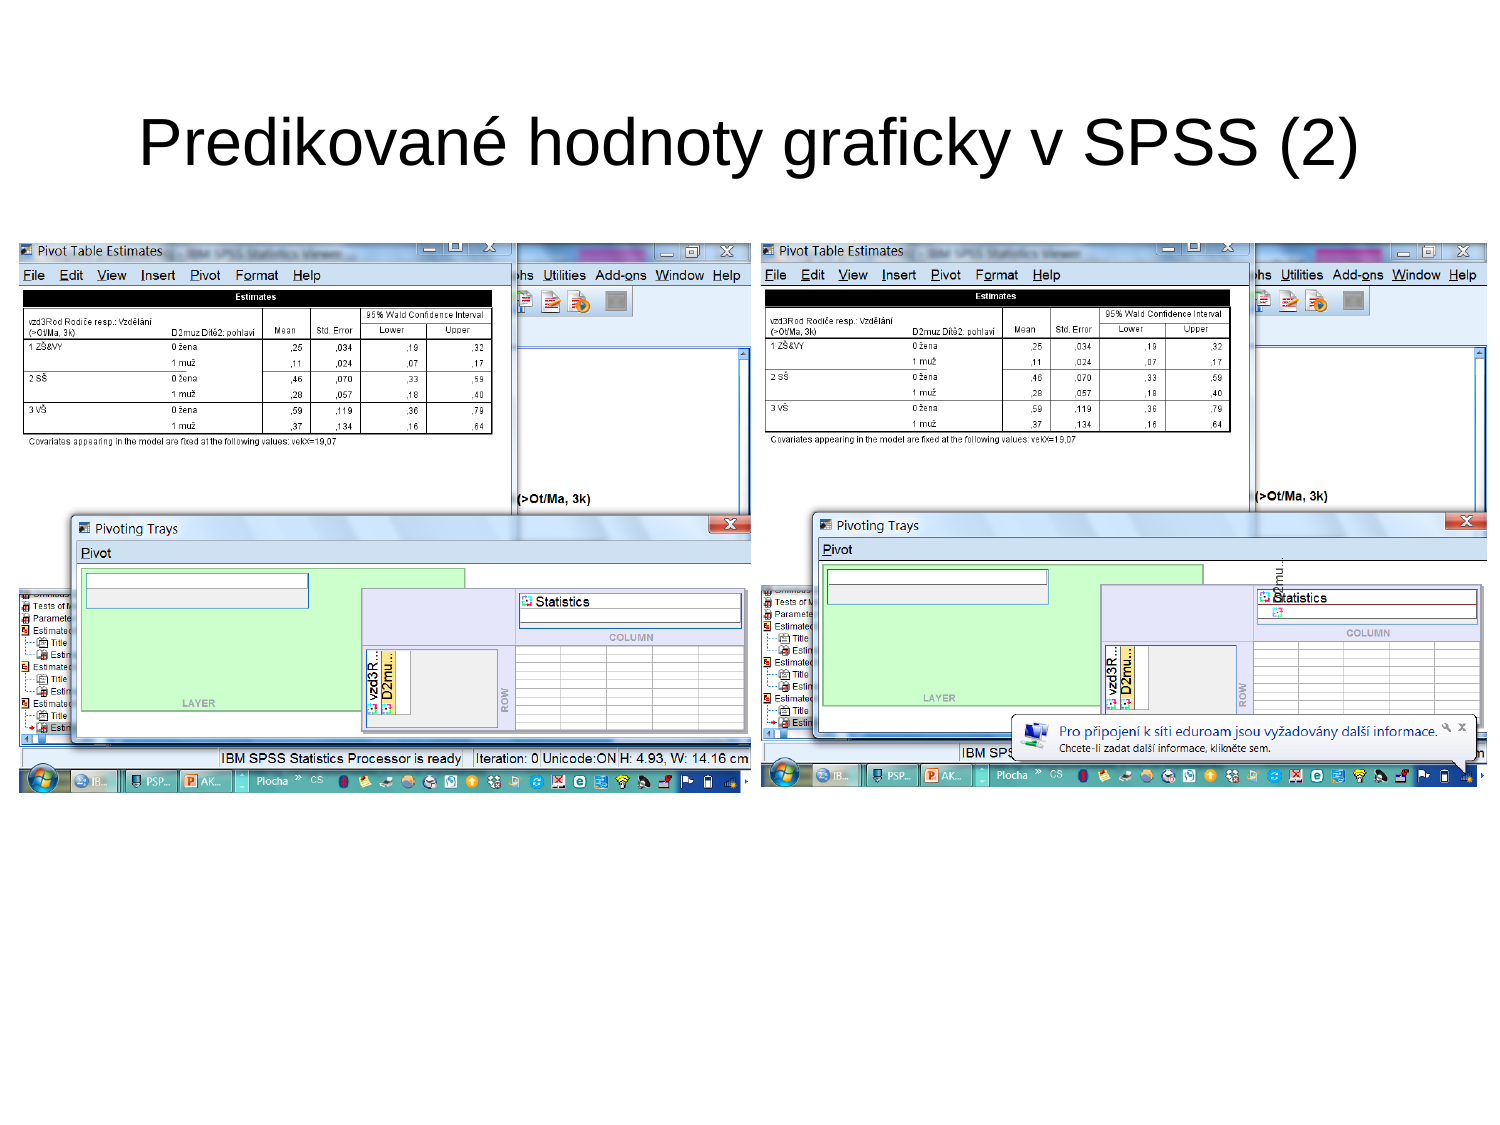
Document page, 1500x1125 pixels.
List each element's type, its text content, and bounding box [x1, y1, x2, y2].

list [18, 243, 751, 793]
title Predikované hodnoty graficky v SPSS (2) [75, 45, 1425, 233]
picture [761, 243, 1487, 788]
